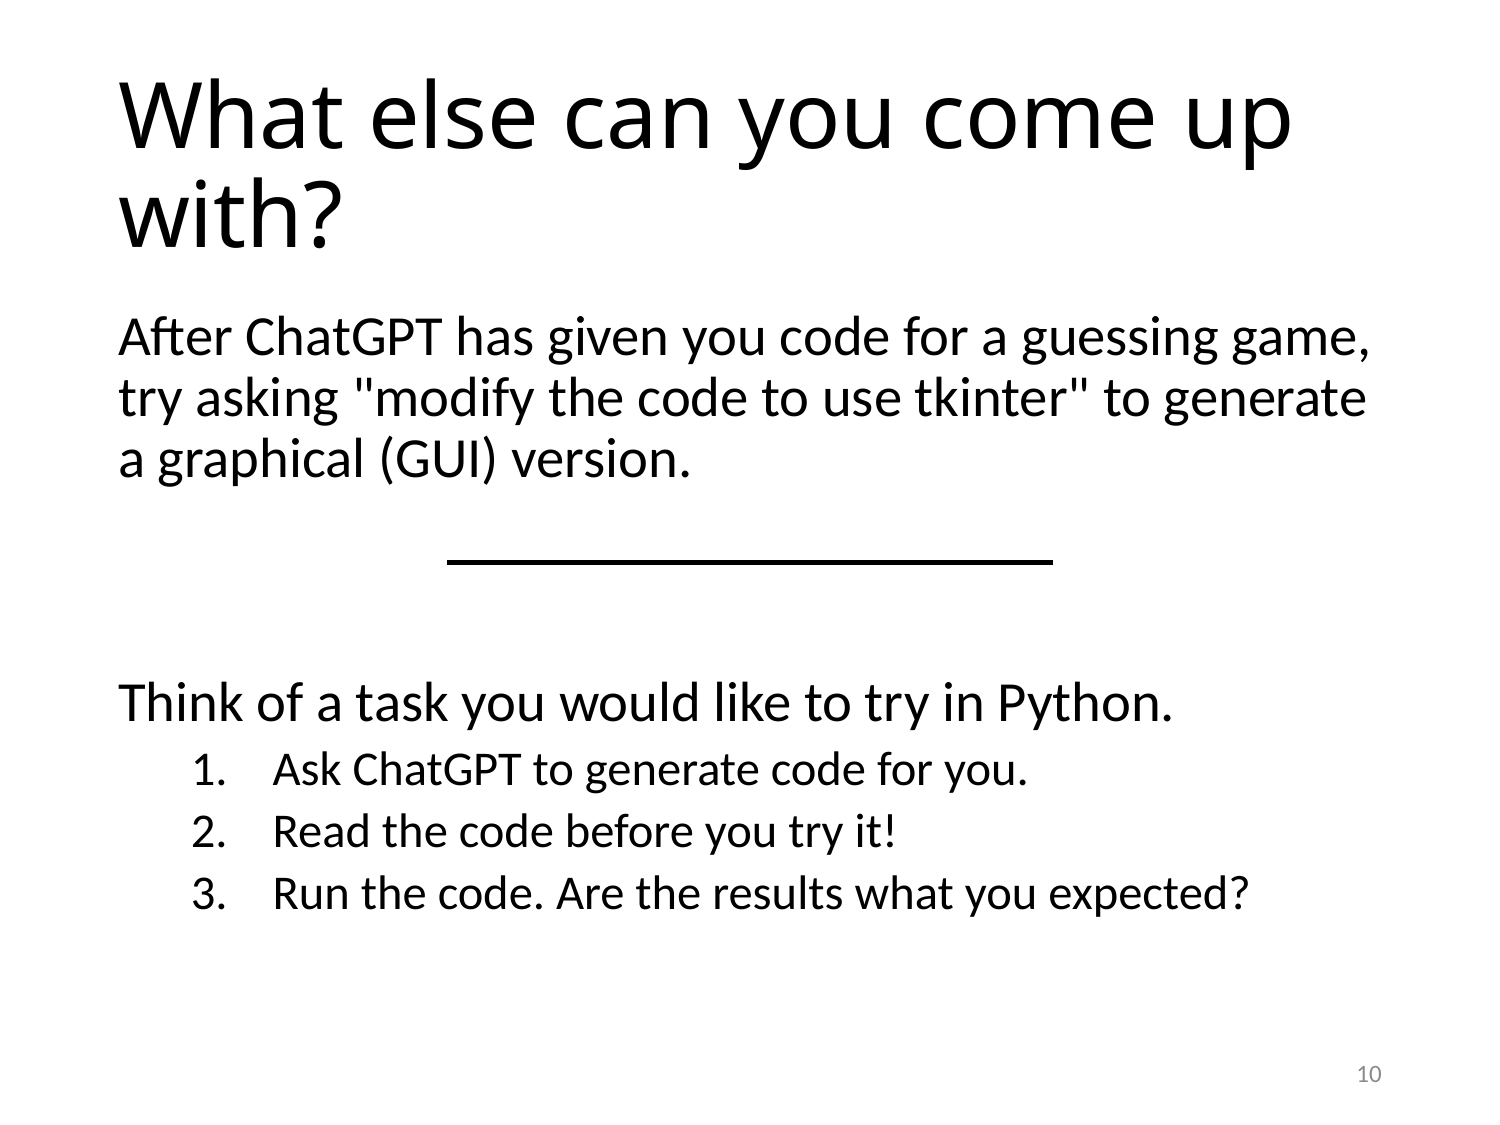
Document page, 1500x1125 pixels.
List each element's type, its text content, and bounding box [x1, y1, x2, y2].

slide_number 10 [1059, 1042, 1397, 1103]
title What else can you come up with? [103, 59, 1397, 278]
list After ChatGPT has given you code for a guessing game, try asking "modify the code to use tkinter" to generate a graphical (GUI) version. Think of a task you would like to try in Python. Ask ChatGPT to generate code for you. Read the code before you try it! Run the code. Are the results what you expected? [103, 299, 1397, 1014]
